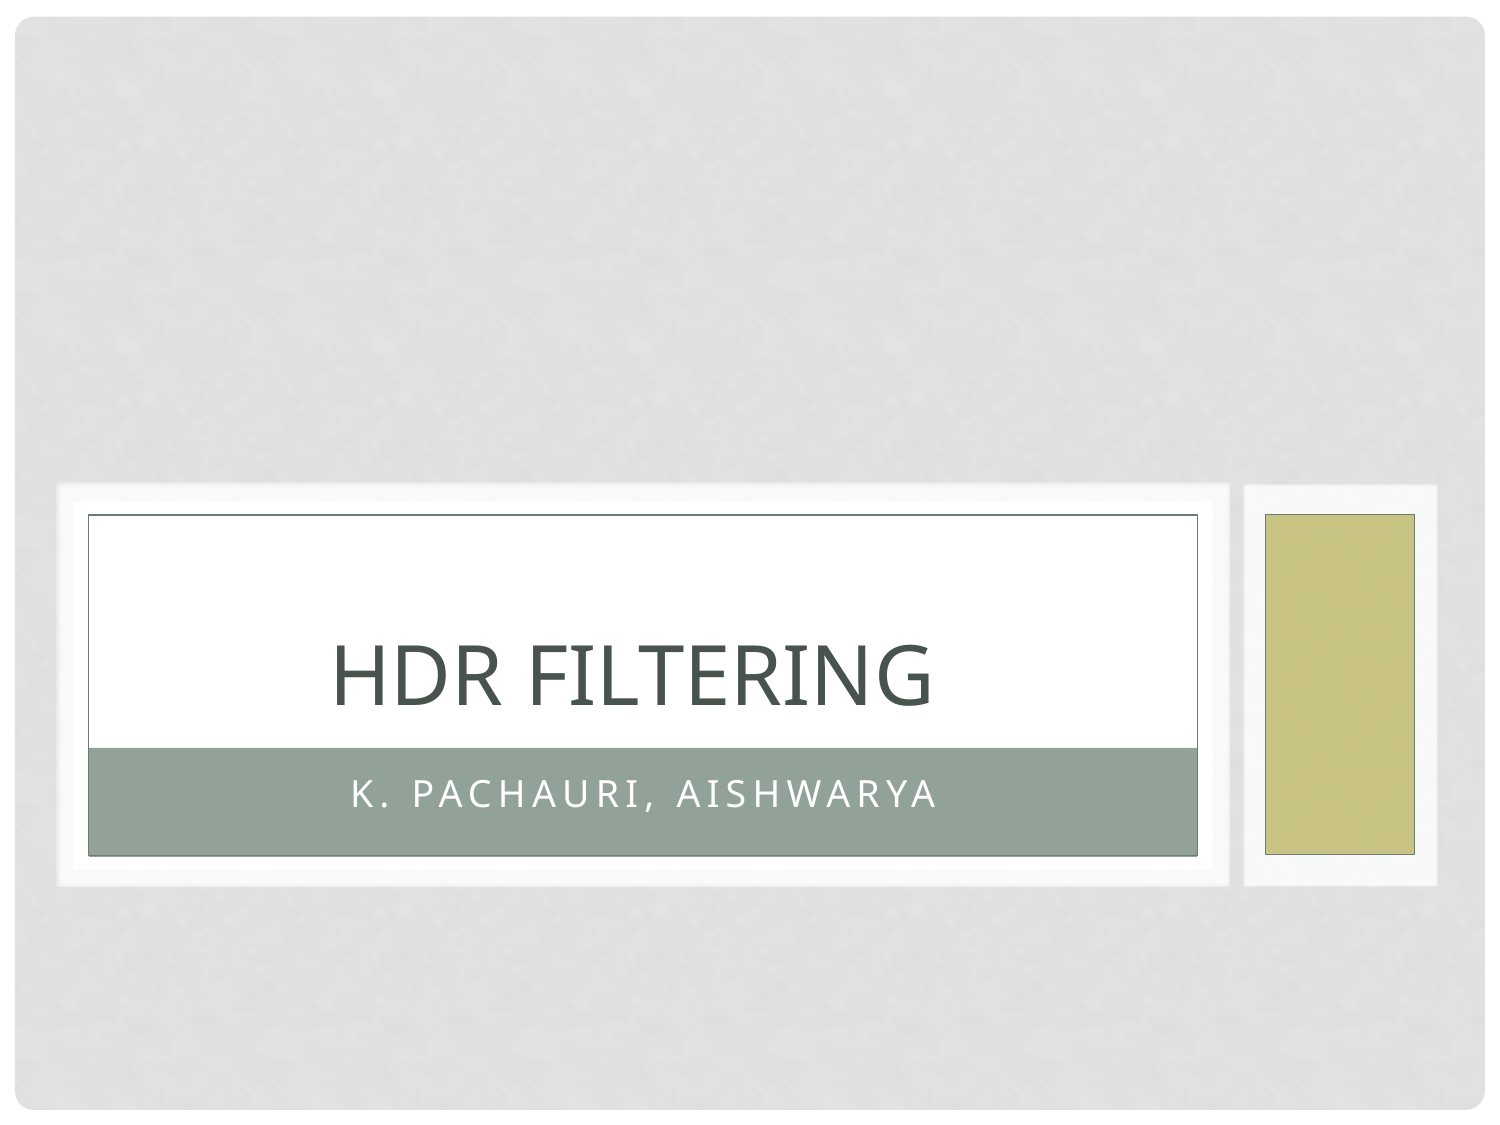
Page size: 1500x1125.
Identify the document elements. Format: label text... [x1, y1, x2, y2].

subtitle K. Pachauri, AishWARYA [105, 762, 1181, 838]
title HDR Filtering [99, 529, 1187, 730]
